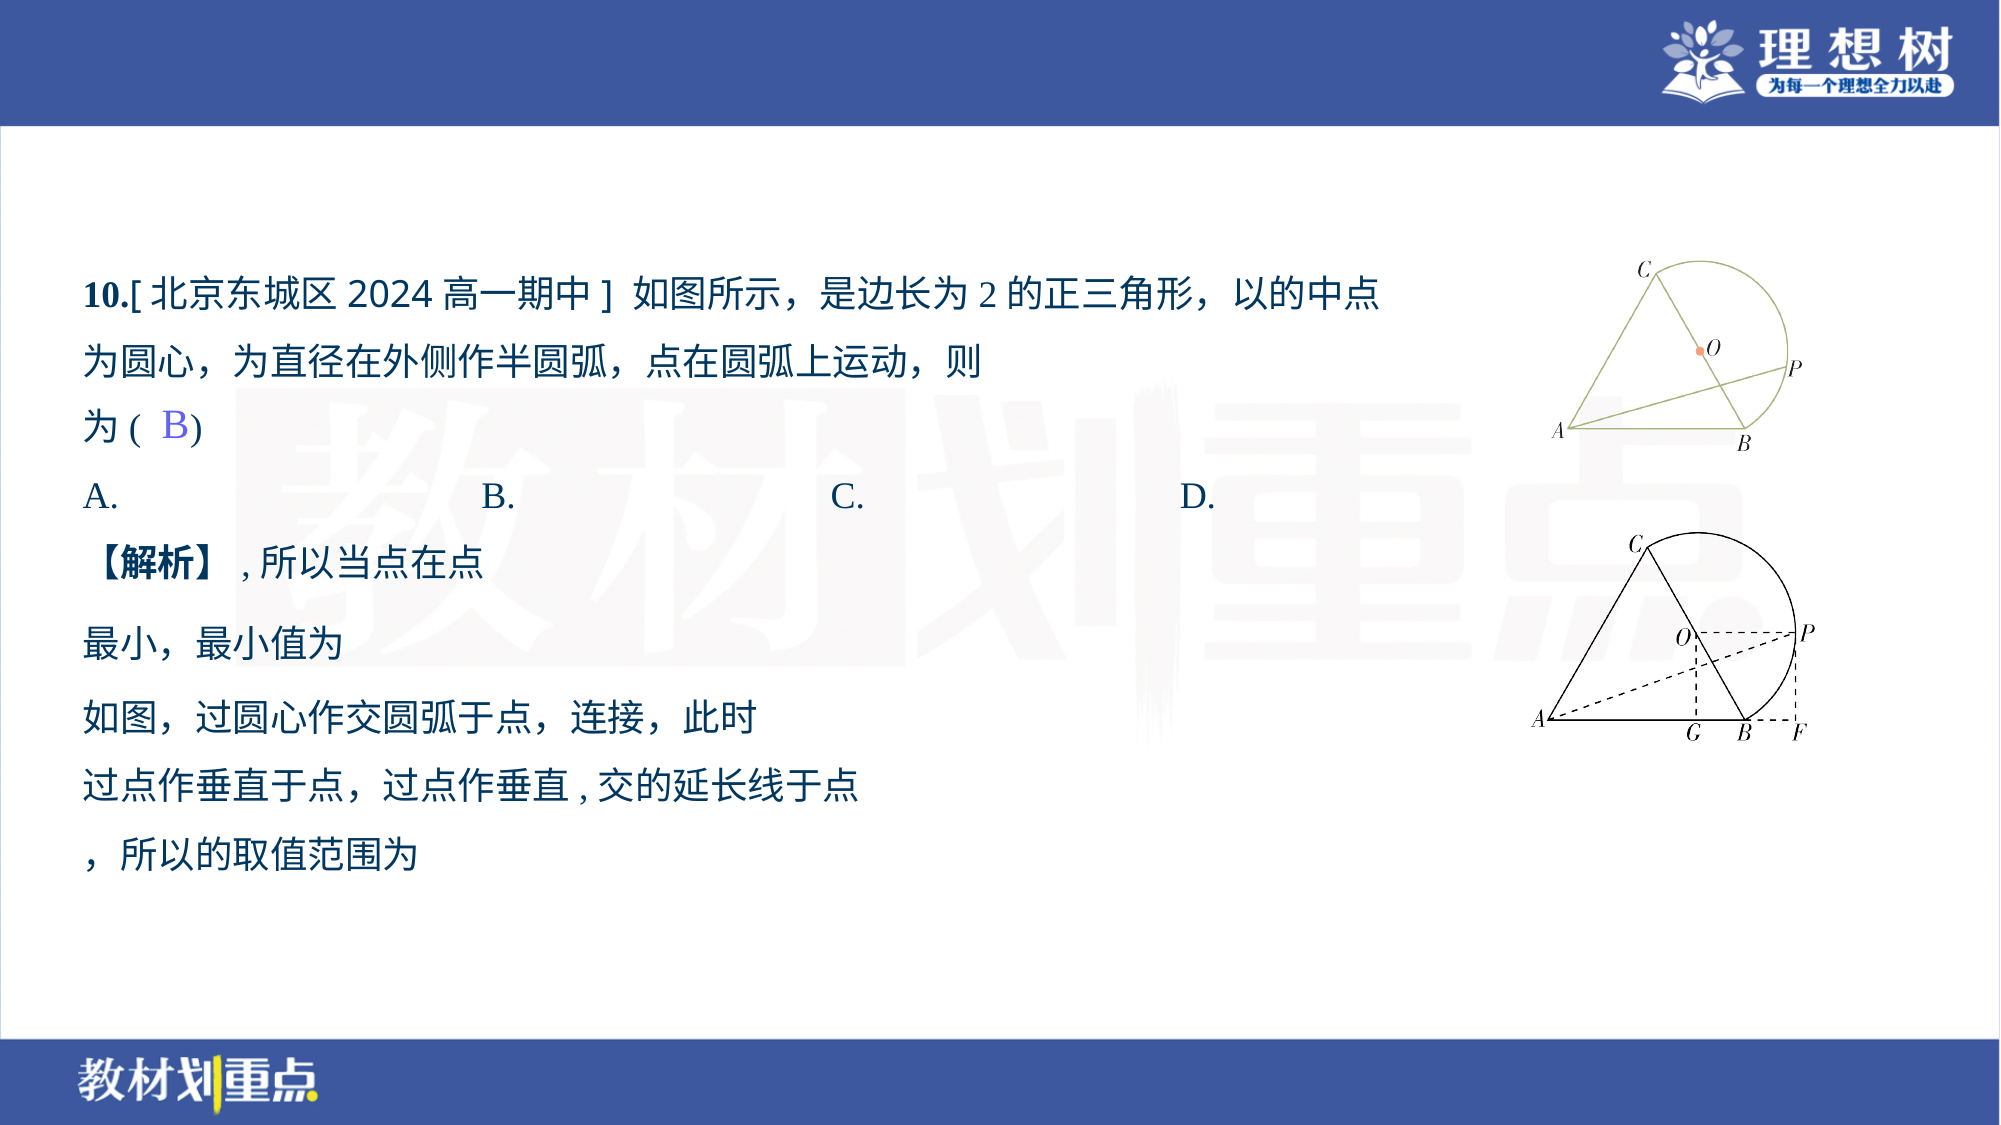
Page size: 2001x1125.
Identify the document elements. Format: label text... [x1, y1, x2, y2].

text_box B [146, 395, 205, 445]
picture [0, 0, 2000, 1125]
